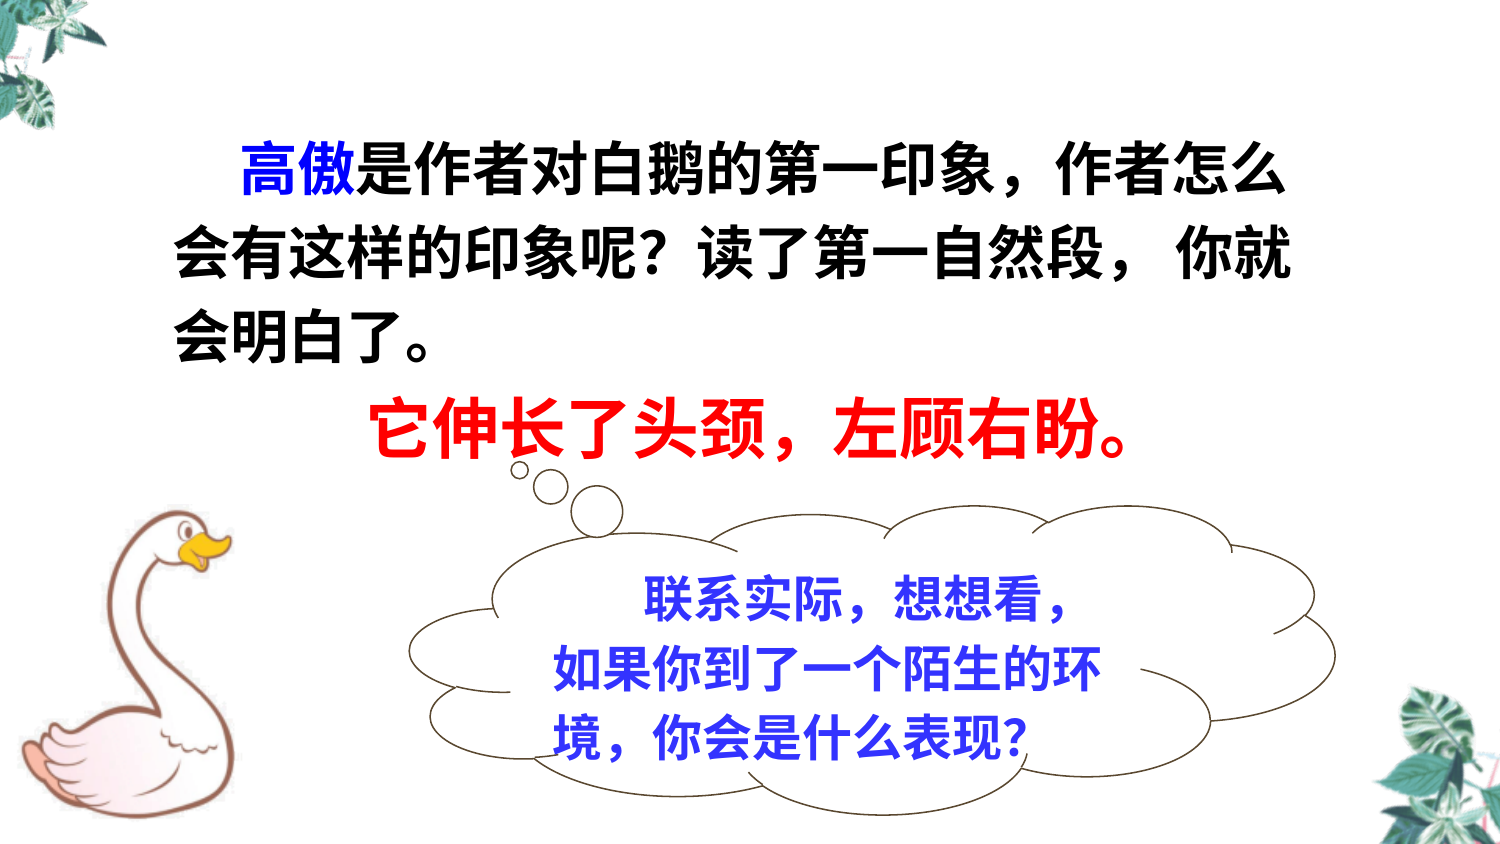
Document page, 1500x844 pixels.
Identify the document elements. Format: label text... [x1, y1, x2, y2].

picture [0, 504, 330, 842]
text_box 它伸长了头颈，左顾右盼。 [351, 379, 1149, 475]
text_box 高傲是作者对白鹅的第一印象，作者怎么会有这样的印象呢？读了第一自然段， 你就会明白了。 [157, 110, 1320, 378]
picture [0, 0, 148, 167]
picture [1294, 595, 1500, 844]
text_box 联系实际，想想看，如果你到了一个陌生的环境，你会是什么表现？ [409, 485, 1336, 816]
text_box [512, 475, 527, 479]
text_box 联系实际，想想看，如果你到了一个陌生的环境，你会是什么表现？ [533, 475, 568, 505]
